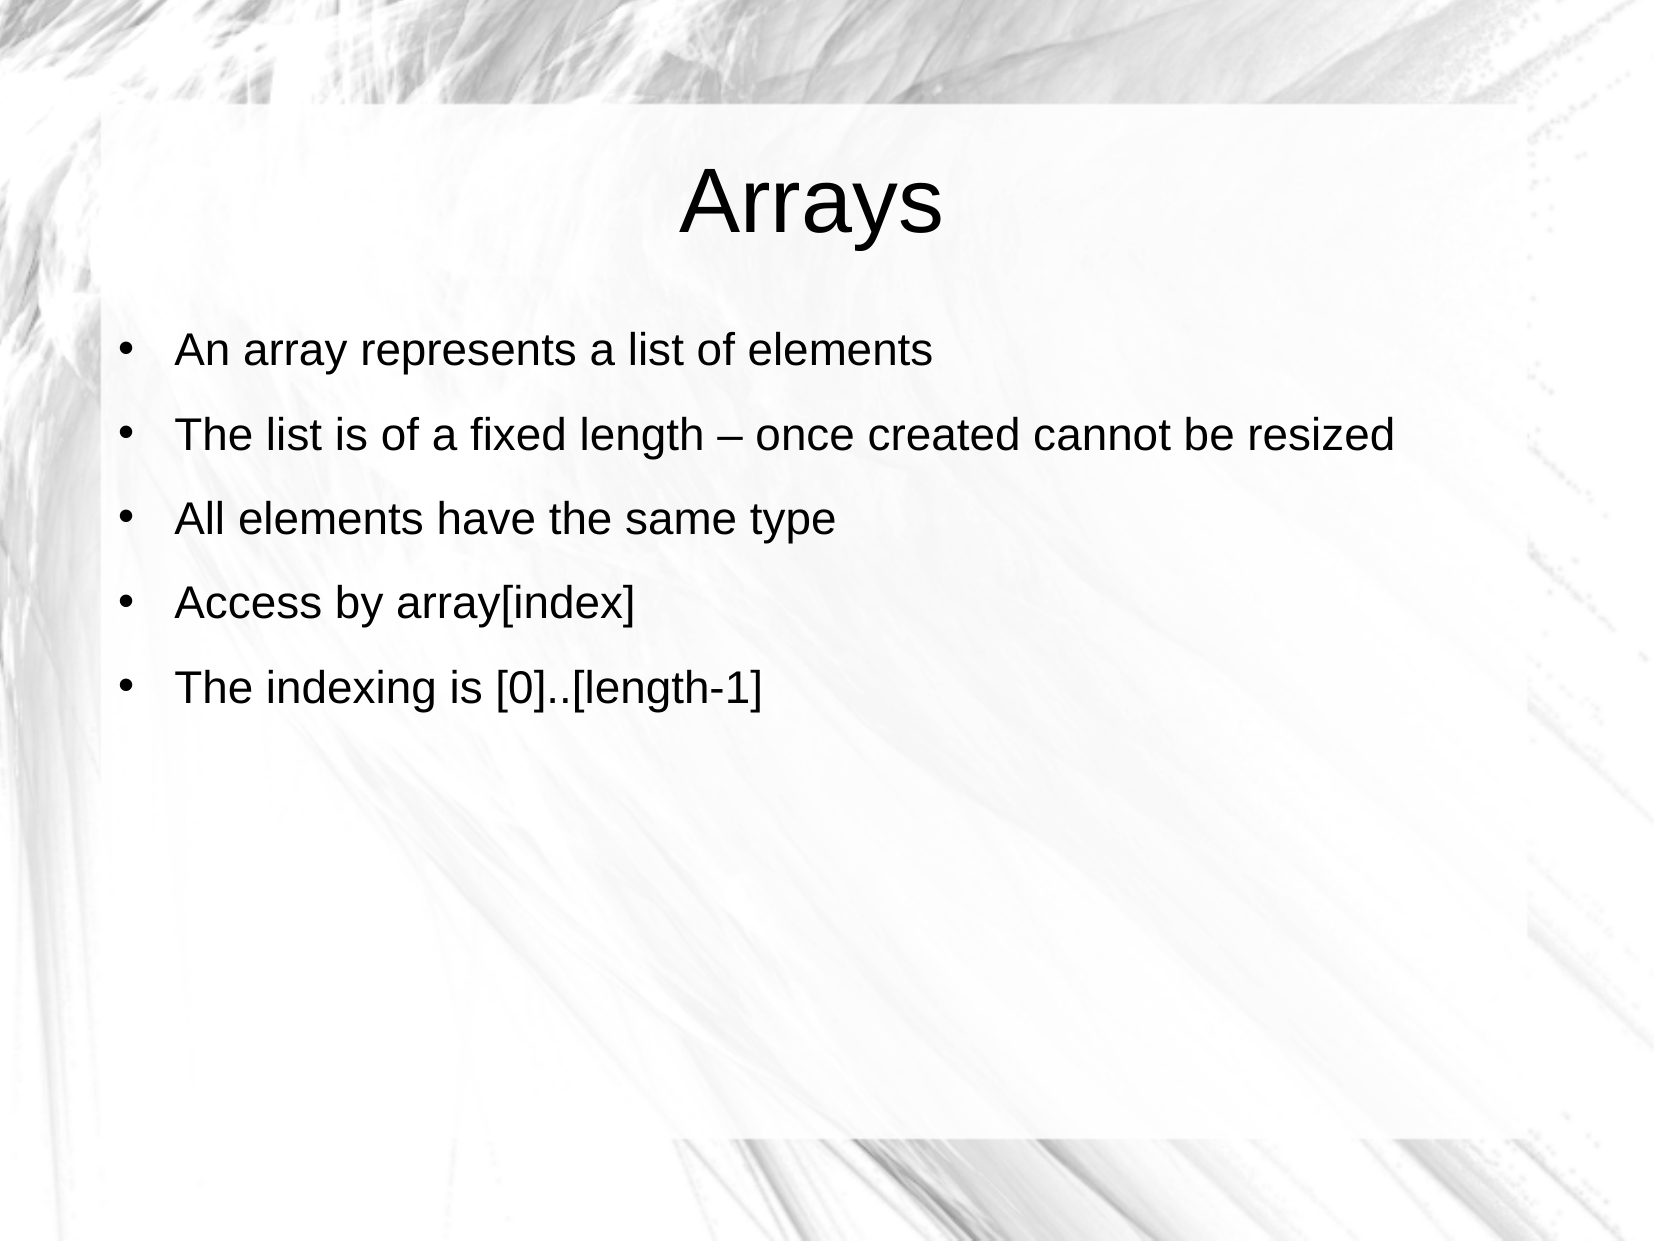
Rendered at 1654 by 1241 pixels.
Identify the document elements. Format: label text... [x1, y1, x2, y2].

title Arrays [118, 112, 1506, 281]
list An array represents a list of elements The list is of a fixed length – once created cannot be resized All elements have the same type Access by array[index] The indexing is [0]..[length-1] [118, 319, 1571, 1109]
picture [0, 0, 1654, 1241]
